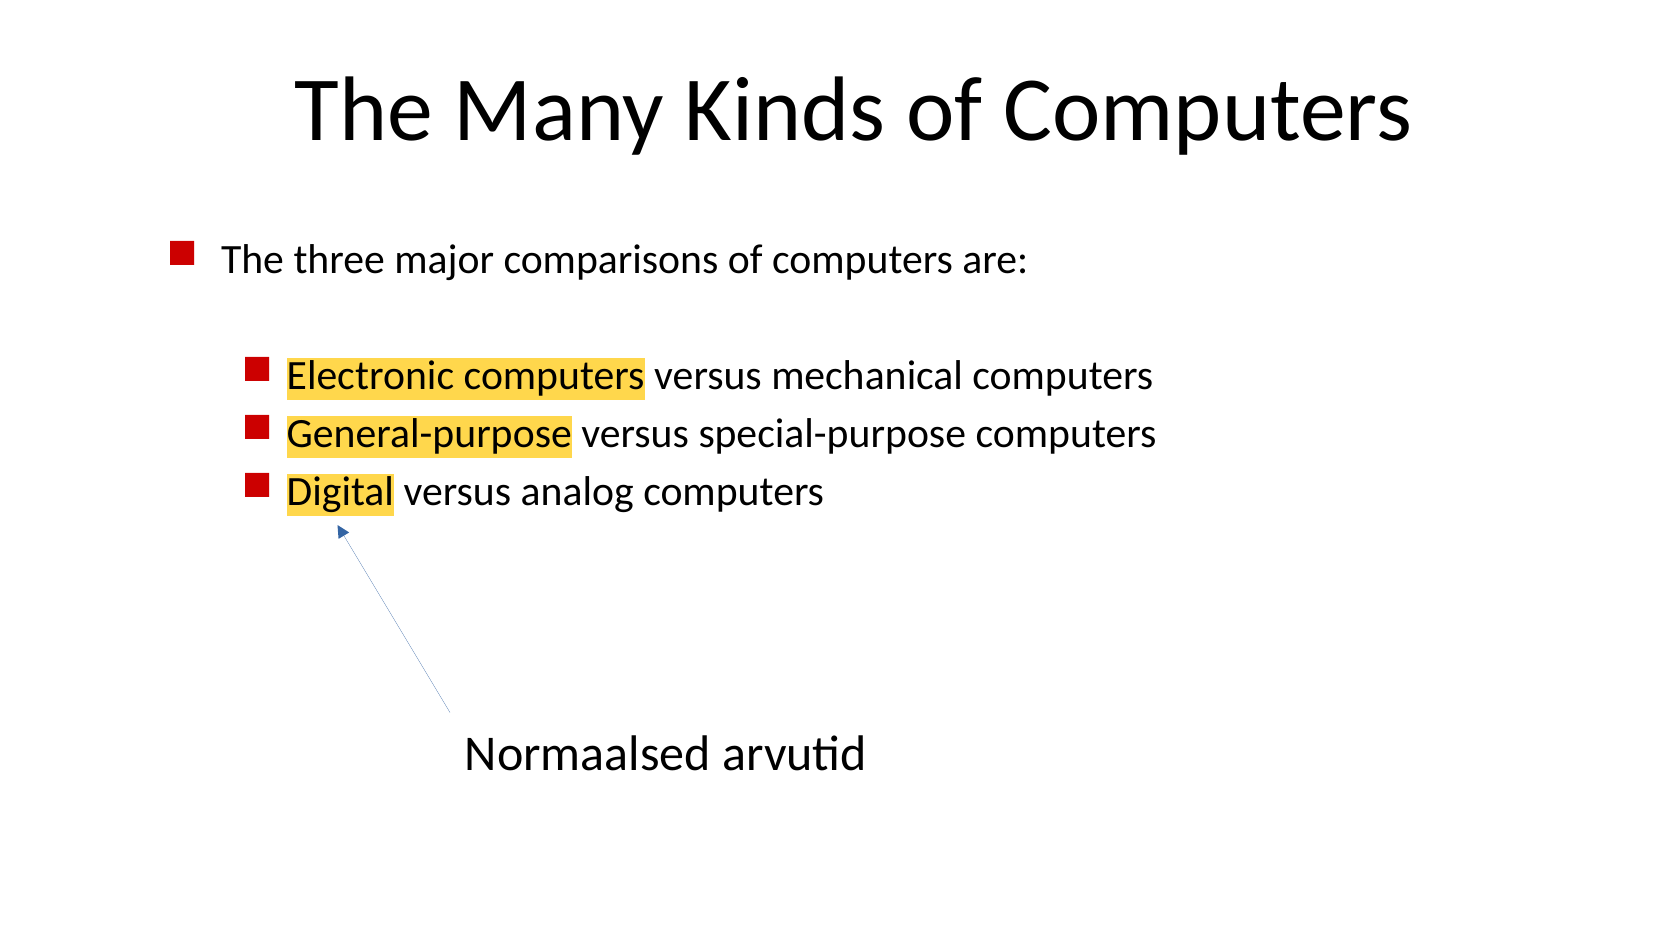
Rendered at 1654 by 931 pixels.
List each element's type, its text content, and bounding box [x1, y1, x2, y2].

title The Many Kinds of Computers [151, 51, 1557, 166]
text_box Normaalsed arvutid [449, 712, 975, 828]
list The three major comparisons of computers are: Electronic computers versus mechanical computers General-purpose versus special-purpose computers Digital versus analog computers [151, 227, 1571, 817]
text_box [337, 525, 450, 712]
